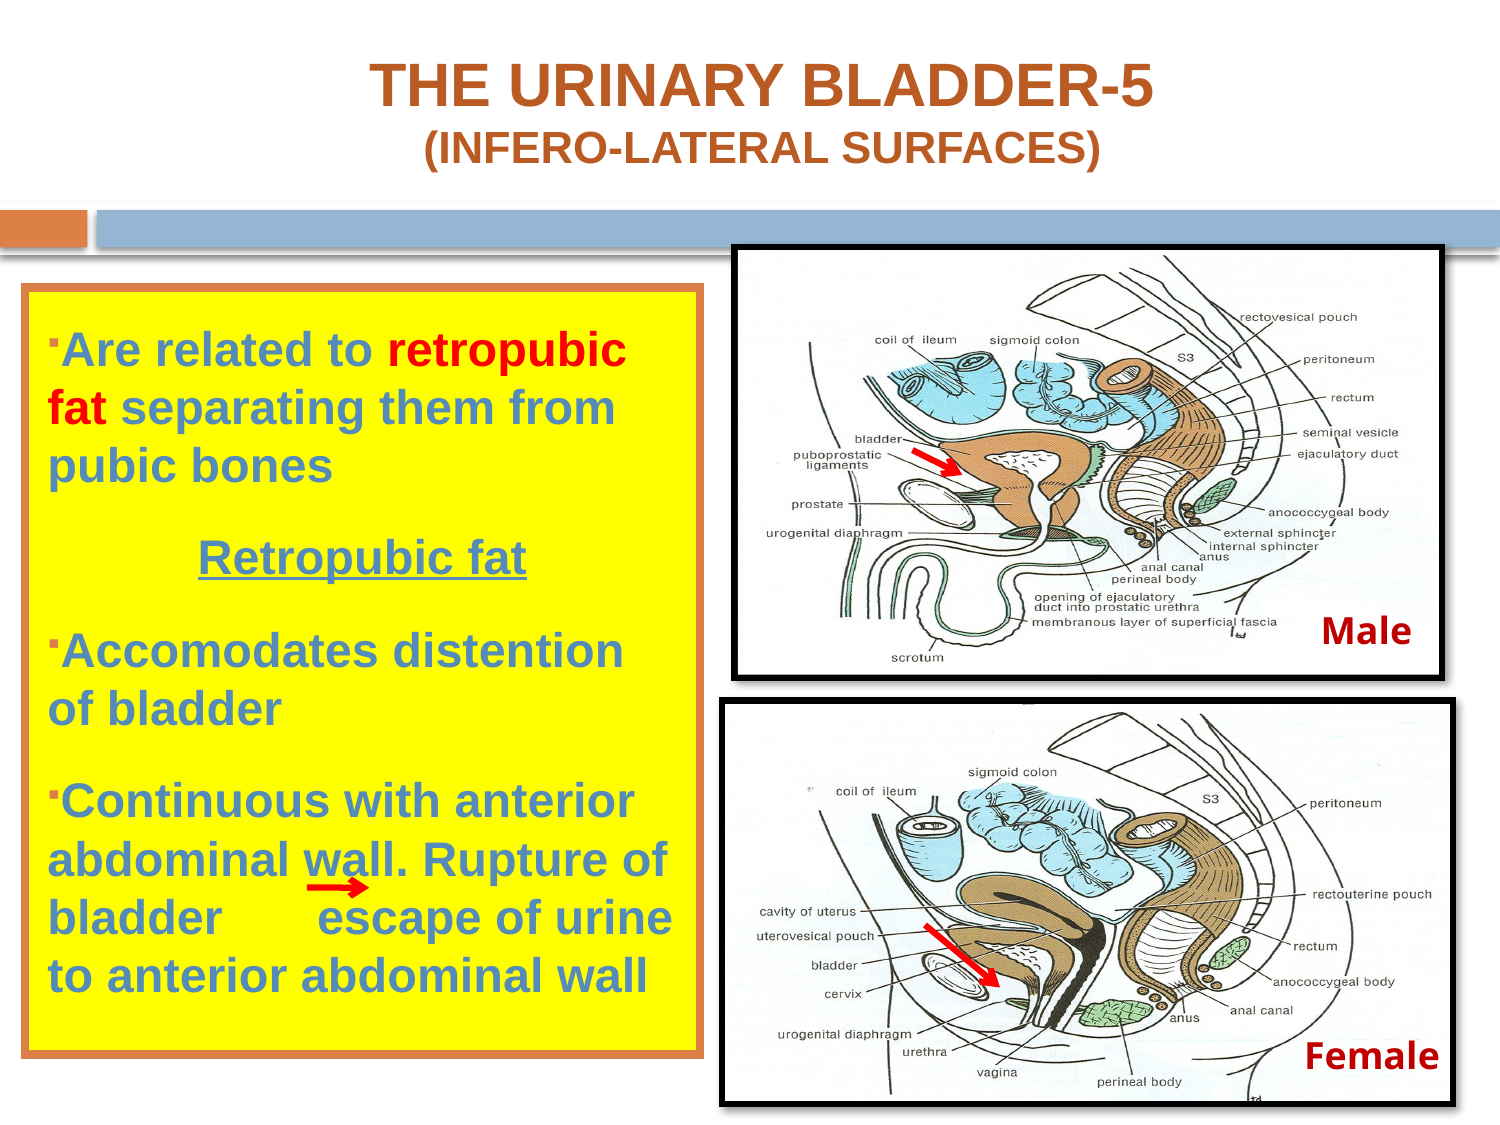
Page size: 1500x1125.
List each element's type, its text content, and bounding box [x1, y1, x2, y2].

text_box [924, 924, 1001, 988]
title THE URINARY BLADDER-5 (INFERO-LATERAL SURFACES) [99, 37, 1425, 181]
picture [724, 703, 1451, 1102]
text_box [912, 449, 963, 476]
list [737, 249, 1440, 676]
list Are related to retropubic fat separating them from pubic bones Retropubic fat Accomodates distention of bladder Continuous with anterior abdominal wall. Rupture of bladder escape of urine to anterior abdominal wall [21, 283, 704, 1059]
